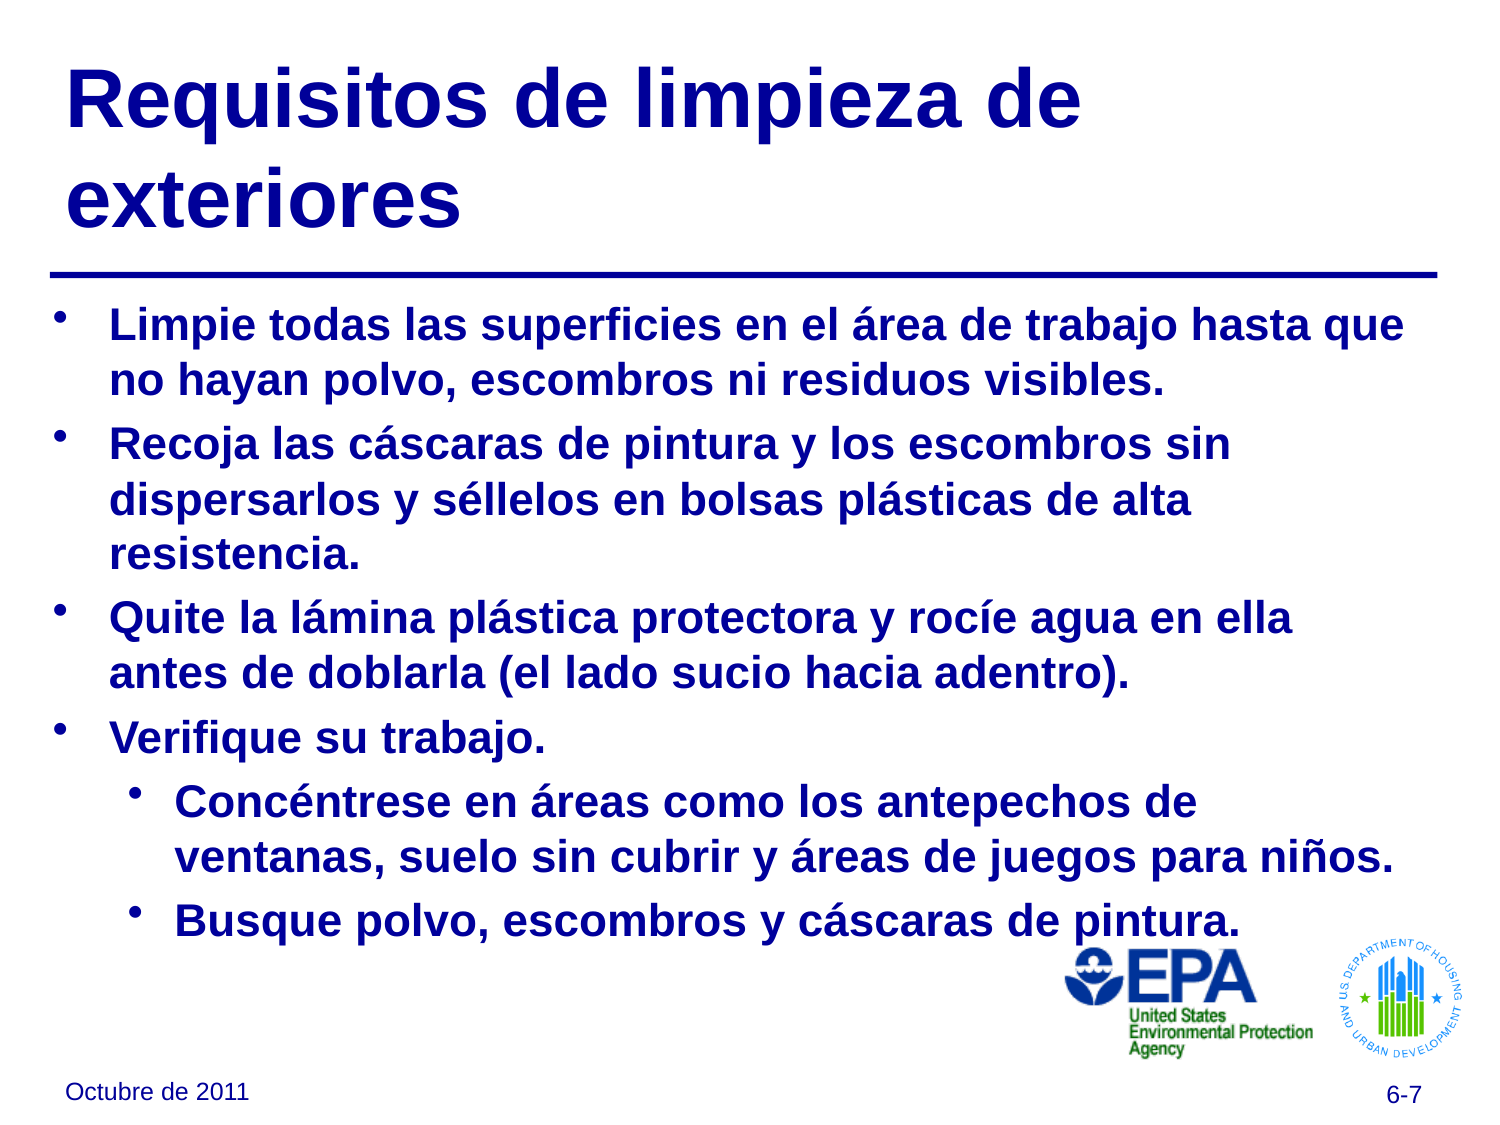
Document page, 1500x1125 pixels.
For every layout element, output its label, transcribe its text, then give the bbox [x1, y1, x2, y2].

picture [1062, 1038, 1319, 1064]
list Limpie todas las superficies en el área de trabajo hasta que no hayan polvo, escombros ni residuos visibles. Recoja las cáscaras de pintura y los escombros sin dispersarlos y séllelos en bolsas plásticas de alta resistencia. Quite la lámina plástica protectora y rocíe agua en ella antes de doblarla (el lado sucio hacia adentro). Verifique su trabajo. Concéntrese en áreas como los antepechos de ventanas, suelo sin cubrir y áreas de juegos para niños. Busque polvo, escombros y cáscaras de pintura. [37, 287, 1426, 1038]
title Requisitos de limpieza de exteriores [49, 49, 1438, 238]
slide_number Octubre de 2011 [49, 1049, 363, 1125]
slide_number 6-7 [1124, 1049, 1438, 1125]
picture [1337, 937, 1463, 1059]
